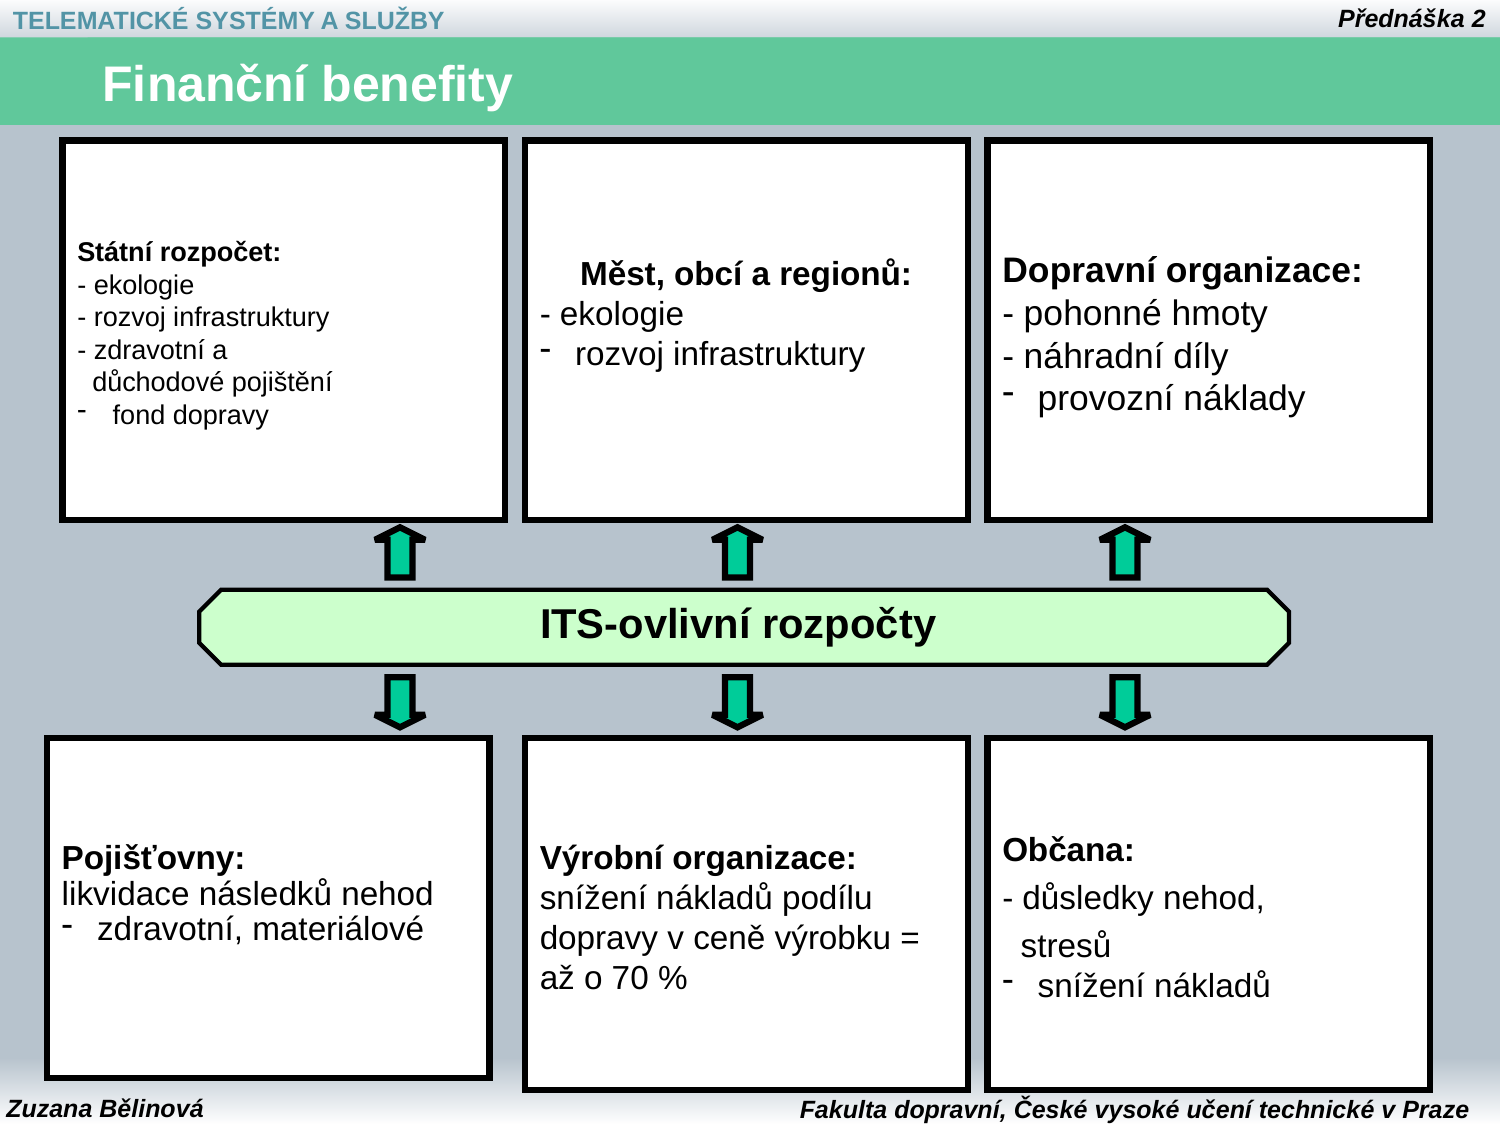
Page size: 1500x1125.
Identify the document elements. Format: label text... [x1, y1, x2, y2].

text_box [198, 527, 1290, 728]
text_box Pojišťovny: likvidace následků nehod zdravotní, materiálové [46, 738, 490, 1079]
text_box Měst, obcí a regionů: - ekologie rozvoj infrastruktury [525, 140, 968, 521]
title Finanční benefity [87, 37, 1500, 126]
text_box Výrobní organizace: snížení nákladů podílu dopravy v ceně výrobku = až o 70 % [525, 738, 968, 1090]
text_box Občana: - důsledky nehod, stresů snížení nákladů [987, 738, 1431, 1090]
text_box Dopravní organizace: - pohonné hmoty - náhradní díly provozní náklady [987, 140, 1431, 521]
text_box Státní rozpočet: - ekologie - rozvoj infrastruktury - zdravotní a důchodové pojištění fond dopravy [62, 140, 506, 521]
